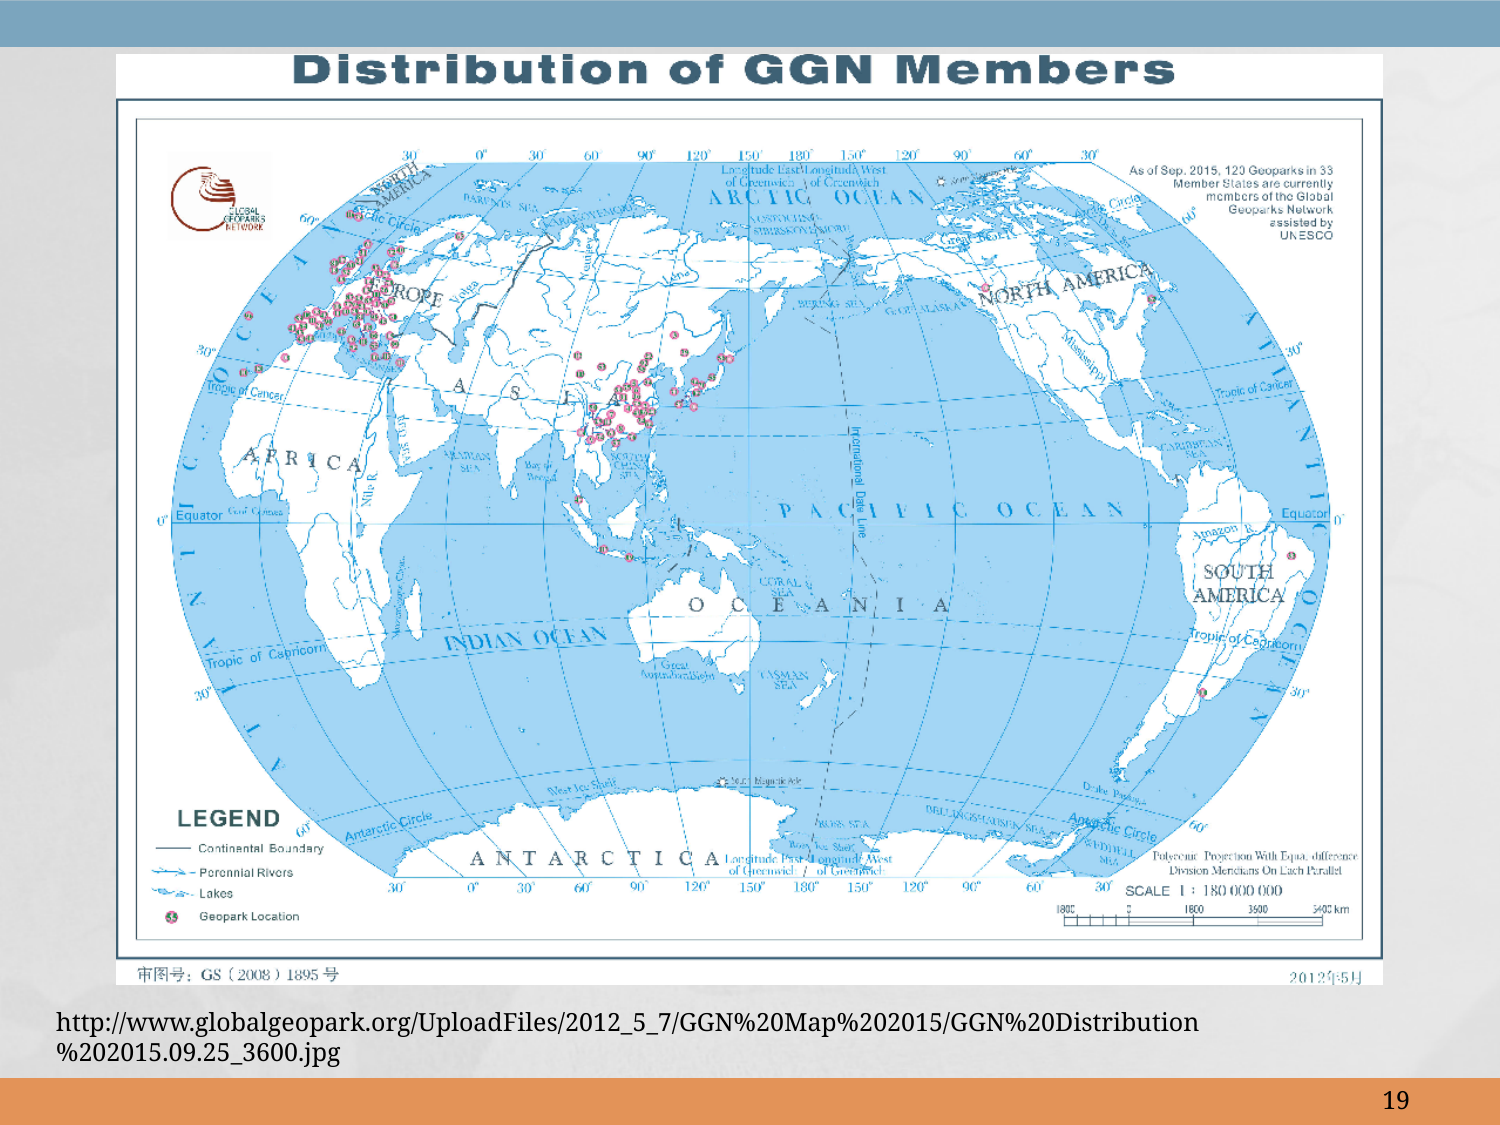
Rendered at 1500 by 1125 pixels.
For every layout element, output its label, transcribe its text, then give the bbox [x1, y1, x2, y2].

text_box http://www.globalgeopark.org/UploadFiles/2012_5_7/GGN%20Map%202015/GGN%20Distribution%202015.09.25_3600.jpg [41, 999, 1500, 1075]
picture [116, 54, 1383, 985]
slide_number 19 [1074, 1078, 1425, 1125]
